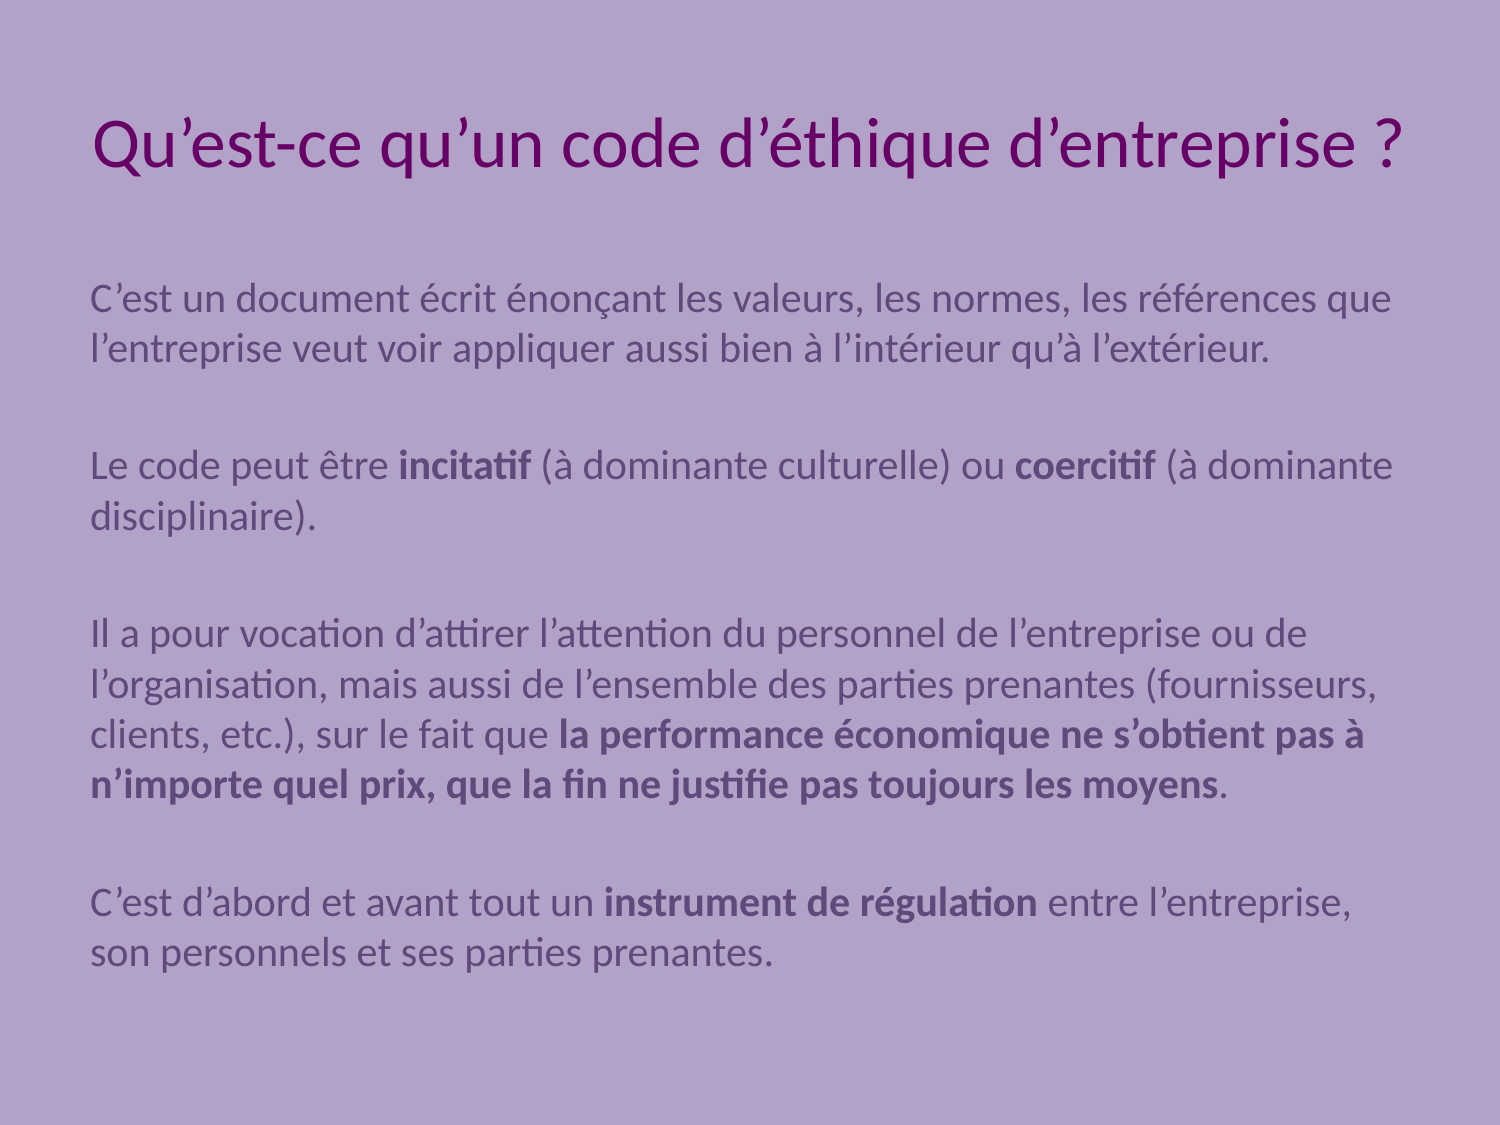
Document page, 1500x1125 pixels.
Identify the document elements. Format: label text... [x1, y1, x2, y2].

title Qu’est-ce qu’un code d’éthique d’entreprise ? [75, 45, 1425, 233]
list C’est un document écrit énonçant les valeurs, les normes, les références que l’entreprise veut voir appliquer aussi bien à l’intérieur qu’à l’extérieur. Le code peut être incitatif (à dominante culturelle) ou coercitif (à dominante disciplinaire). Il a pour vocation d’attirer l’attention du personnel de l’entreprise ou de l’organisation, mais aussi de l’ensemble des parties prenantes (fournisseurs, clients, etc.), sur le fait que la performance économique ne s’obtient pas à n’importe quel prix, que la fin ne justifie pas toujours les moyens. C’est d’abord et avant tout un instrument de régulation entre l’entreprise, son personnels et ses parties prenantes. [75, 262, 1425, 1005]
